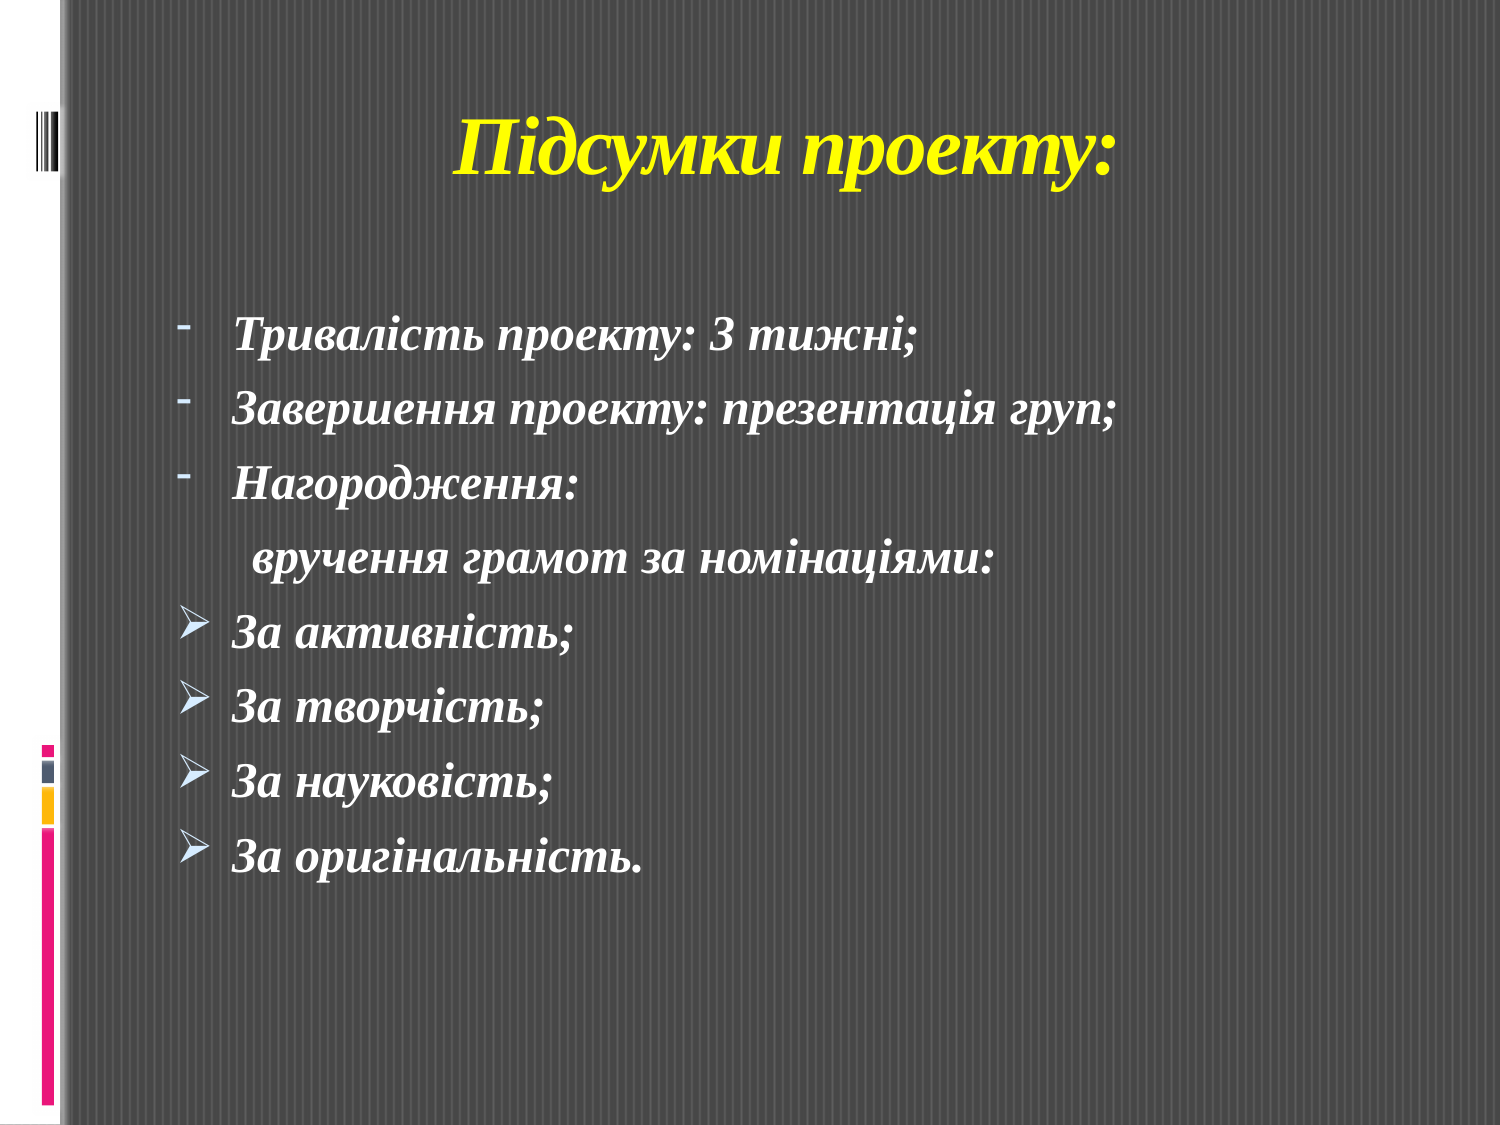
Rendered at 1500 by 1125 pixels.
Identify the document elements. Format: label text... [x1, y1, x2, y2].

title Підсумки проекту: [150, 83, 1425, 234]
list Тривалість проекту: 3 тижні; Завершення проекту: презентація груп; Нагородження: вручення грамот за номінаціями: За активність; За творчість; За науковість; За оригінальність. [150, 292, 1425, 1043]
